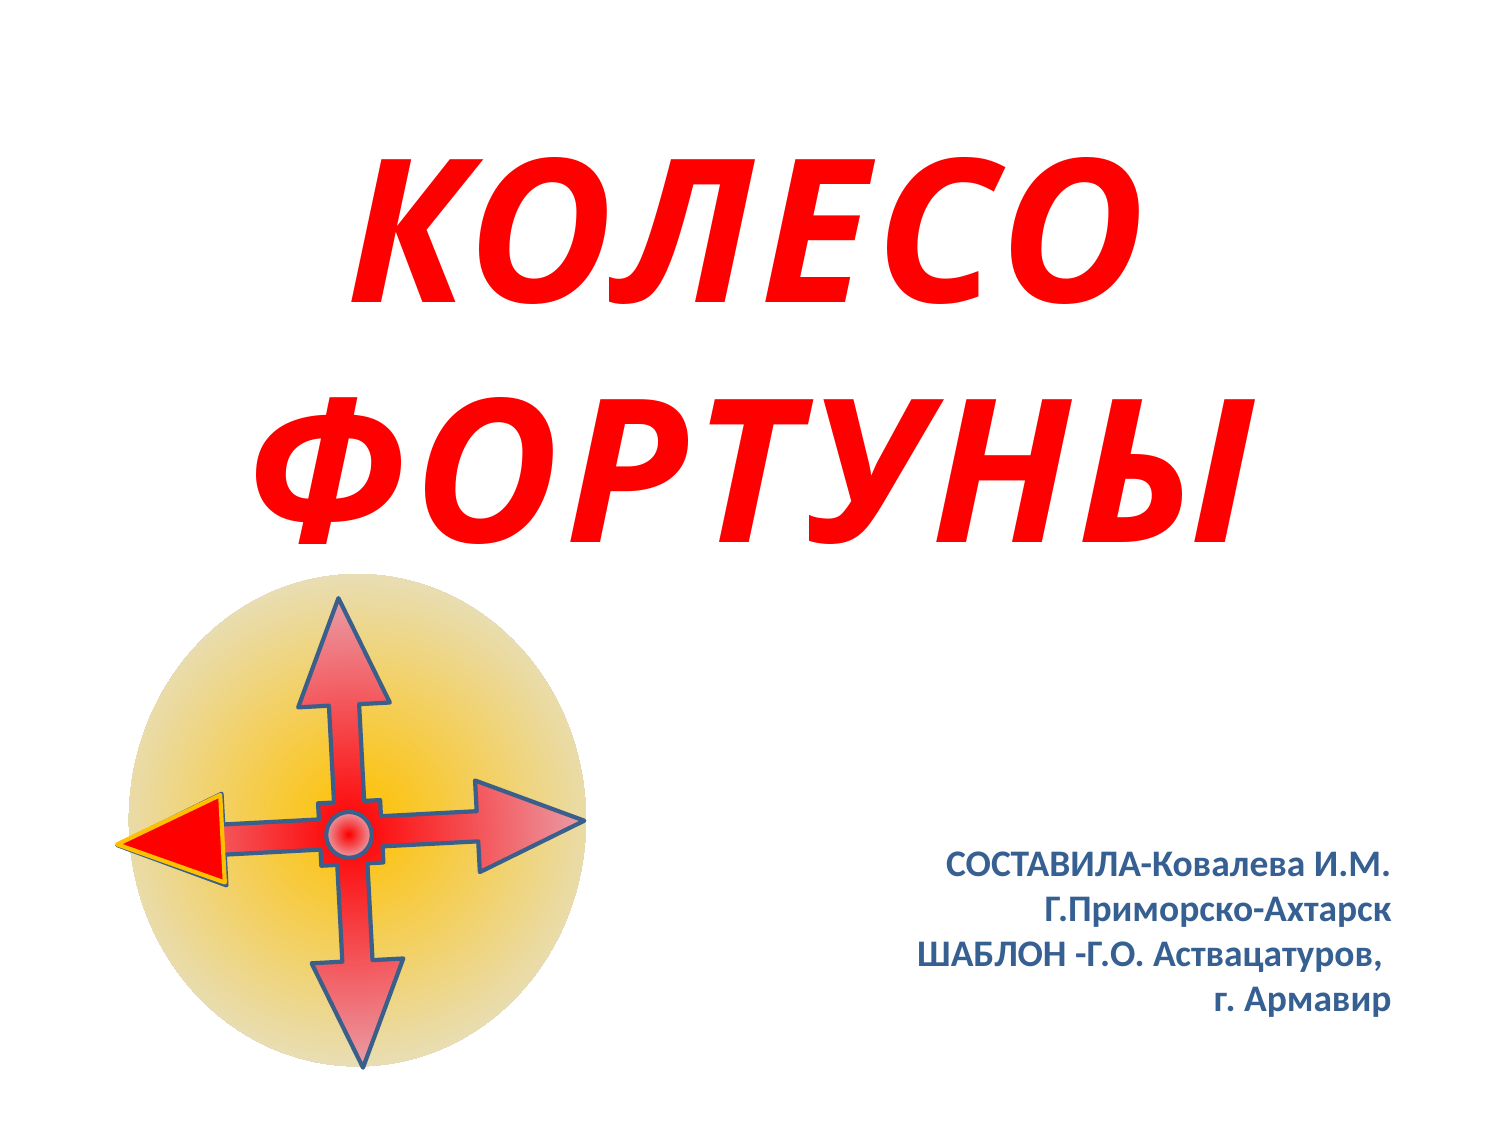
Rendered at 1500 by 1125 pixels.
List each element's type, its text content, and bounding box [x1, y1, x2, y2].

text_box СОСТАВИЛА-Ковалева И.М. Г.Приморско-Ахтарск ШАБЛОН -Г.О. Аствацатуров, г. Армавир [878, 831, 1407, 1027]
title КОЛЕСО ФОРТУНЫ [112, 93, 1388, 591]
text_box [115, 598, 587, 1067]
text_box [256, 572, 459, 597]
